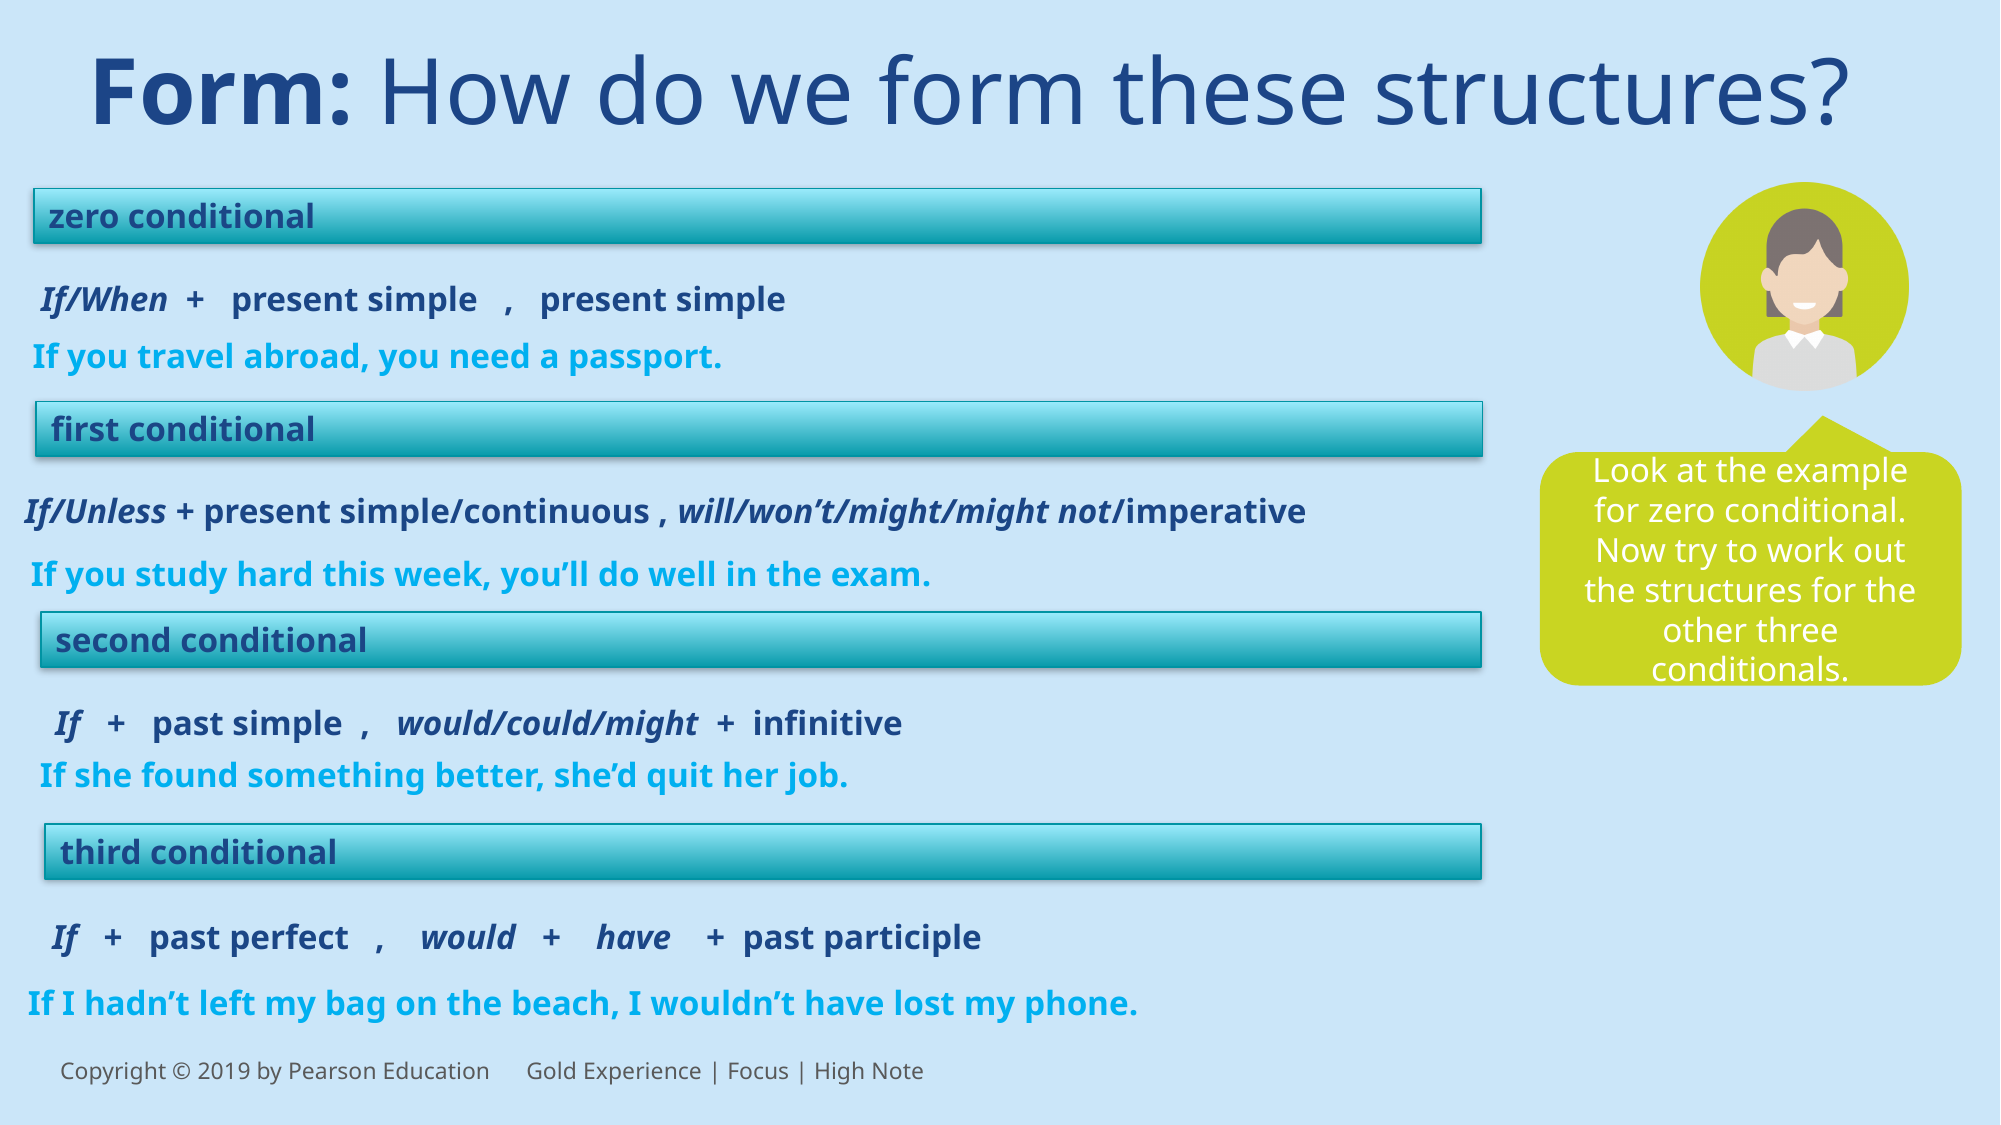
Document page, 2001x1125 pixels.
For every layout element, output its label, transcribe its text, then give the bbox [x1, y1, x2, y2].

text_box If you study hard this week, you’ll do well in the exam. [16, 546, 948, 601]
picture [1700, 182, 1909, 391]
text_box If/Unless + present simple/continuous , will/won’t/might/might not/imperative [10, 482, 1322, 538]
text_box If you travel abroad, you need a passport. [17, 327, 739, 383]
text_box second conditional [40, 611, 1482, 668]
text_box If she found something better, she’d quit her job. [25, 746, 865, 802]
footer Copyright © 2019 by Pearson Education Gold Experience | Focus | High Note [45, 1040, 1084, 1101]
text_box If I hadn’t left my bag on the beach, I wouldn’t have lost my phone. [13, 974, 1155, 1030]
text_box If + past perfect , would + have + past participle [37, 909, 998, 964]
text_box zero conditional [33, 188, 1482, 244]
text_box first conditional [35, 401, 1483, 457]
text_box If + past simple , would/could/might + infinitive [40, 694, 919, 750]
text_box If/When + present simple , present simple [26, 270, 803, 325]
text_box third conditional [44, 823, 1482, 880]
title Form: How do we form these structures? [73, 37, 1927, 253]
text_box Look at the example for zero conditional. Now try to work out the structures for the other three conditionals. [1537, 413, 1964, 688]
